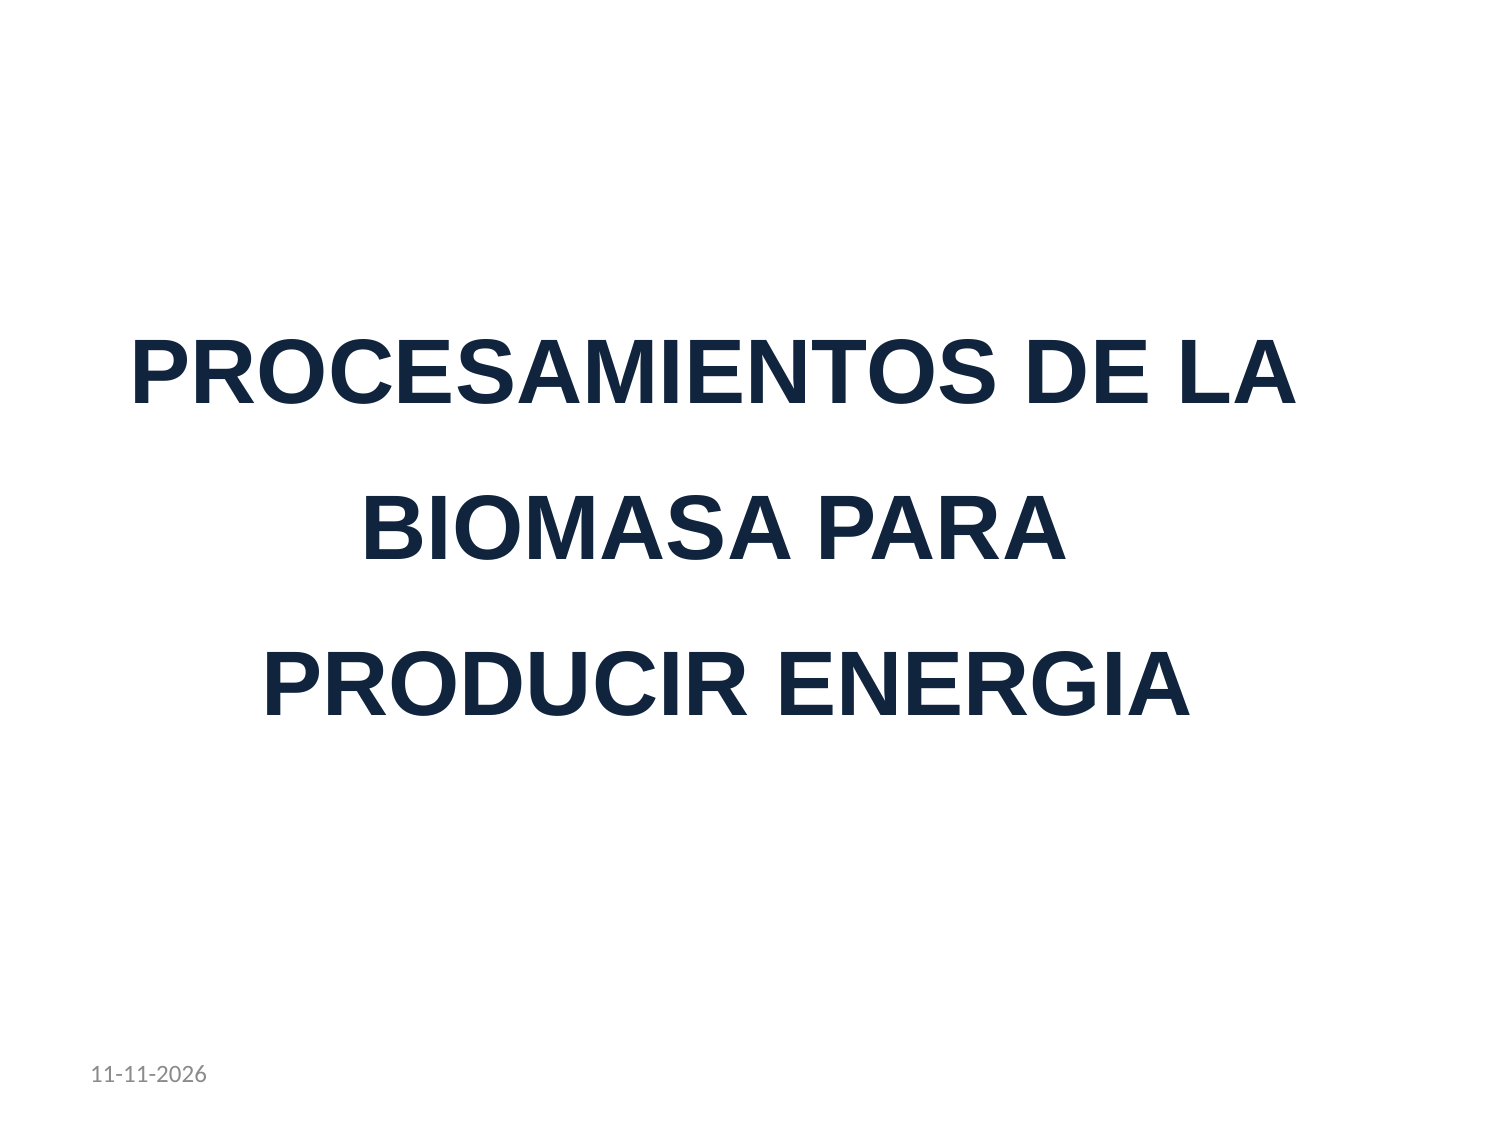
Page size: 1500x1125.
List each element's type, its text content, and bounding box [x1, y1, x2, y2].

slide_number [75, 1042, 425, 1103]
text_box PROCESAMIENTOS DE LA BIOMASA PARA PRODUCIR ENERGIA [93, 304, 1336, 741]
